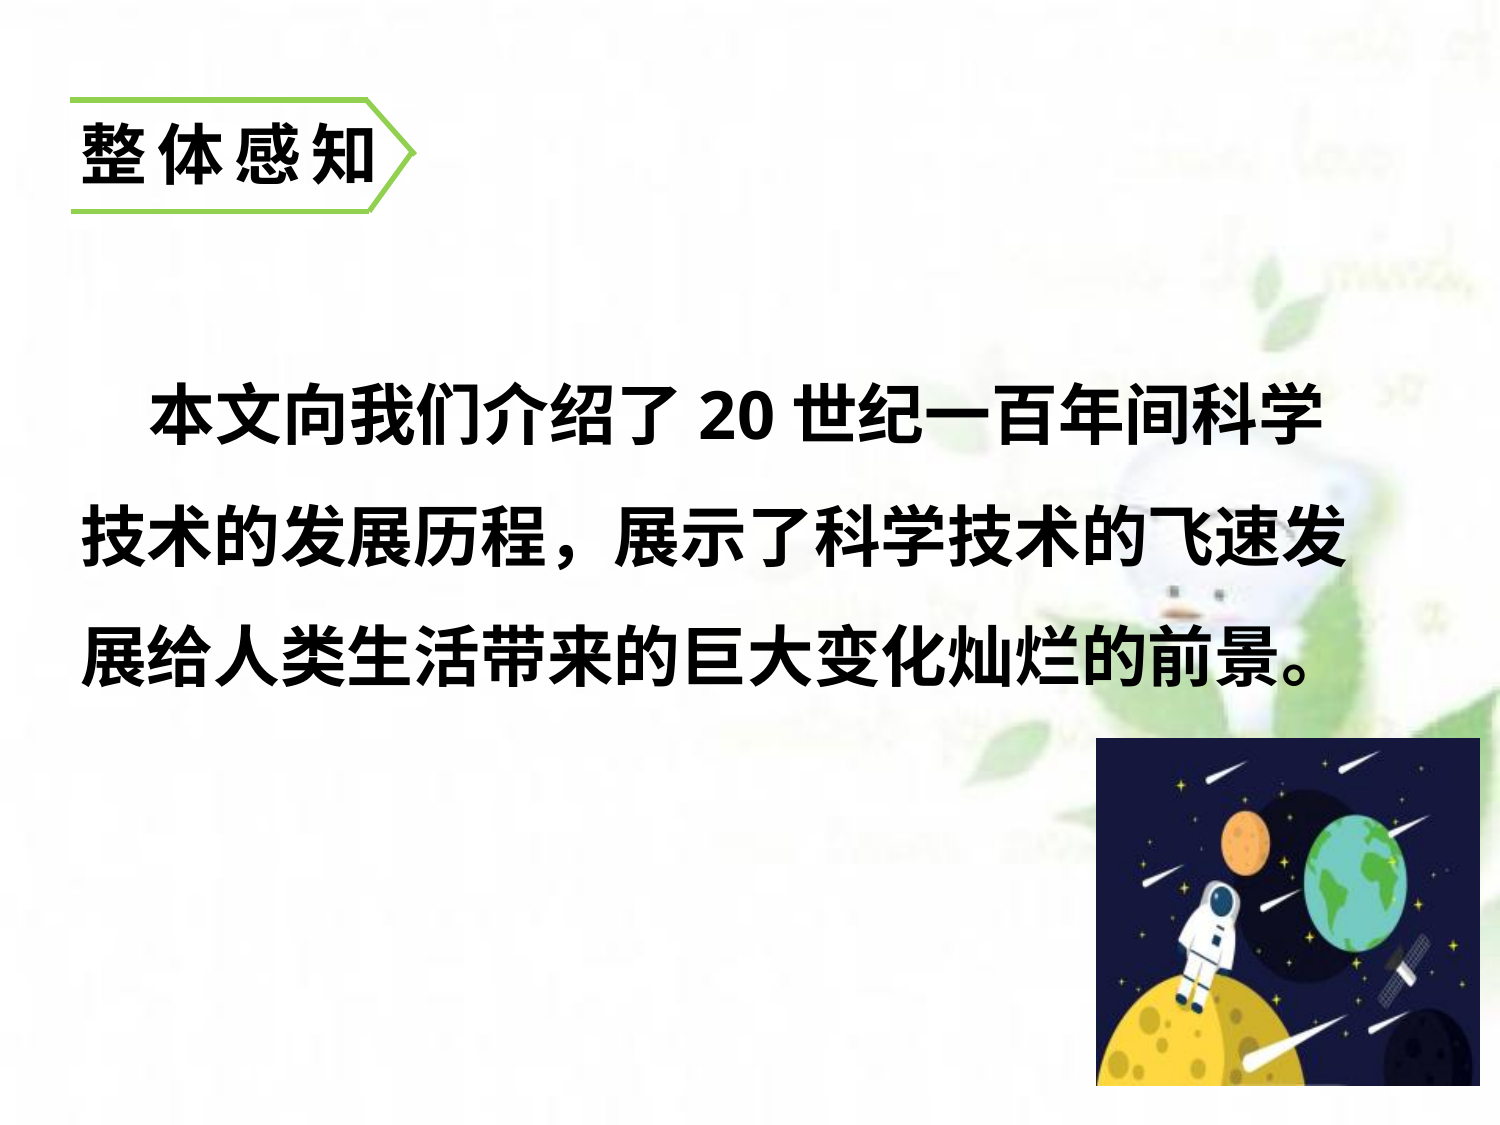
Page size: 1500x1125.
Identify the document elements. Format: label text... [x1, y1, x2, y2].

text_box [65, 99, 423, 282]
picture [0, 0, 1500, 1125]
text_box 本文向我们介绍了20世纪一百年间科学技术的发展历程，展示了科学技术的飞速发展给人类生活带来的巨大变化灿烂的前景。 [65, 312, 1385, 792]
